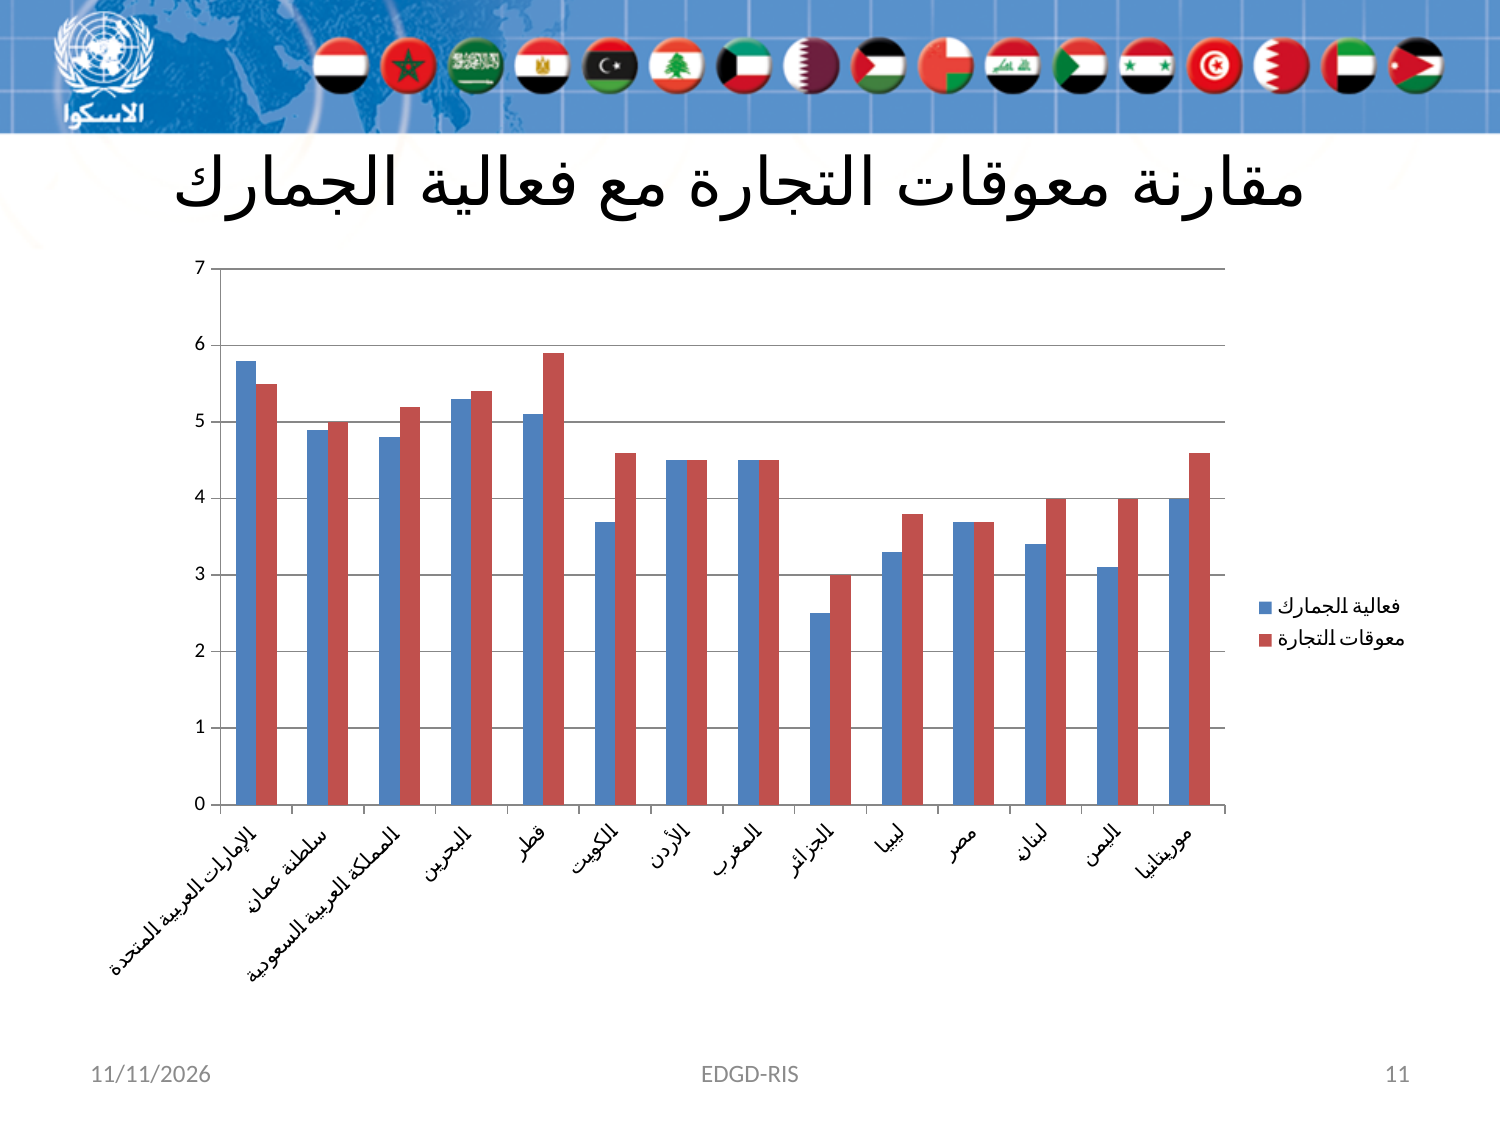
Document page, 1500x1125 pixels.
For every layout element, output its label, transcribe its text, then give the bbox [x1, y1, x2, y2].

title مقارنة معوقات التجارة مع فعالية الجمارك [74, 44, 1426, 233]
slide_number 11 [1074, 1042, 1425, 1103]
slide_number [75, 1042, 425, 1103]
picture [0, 0, 1500, 1125]
footer EDGD-RIS [512, 1042, 988, 1103]
chart [74, 243, 1426, 1006]
